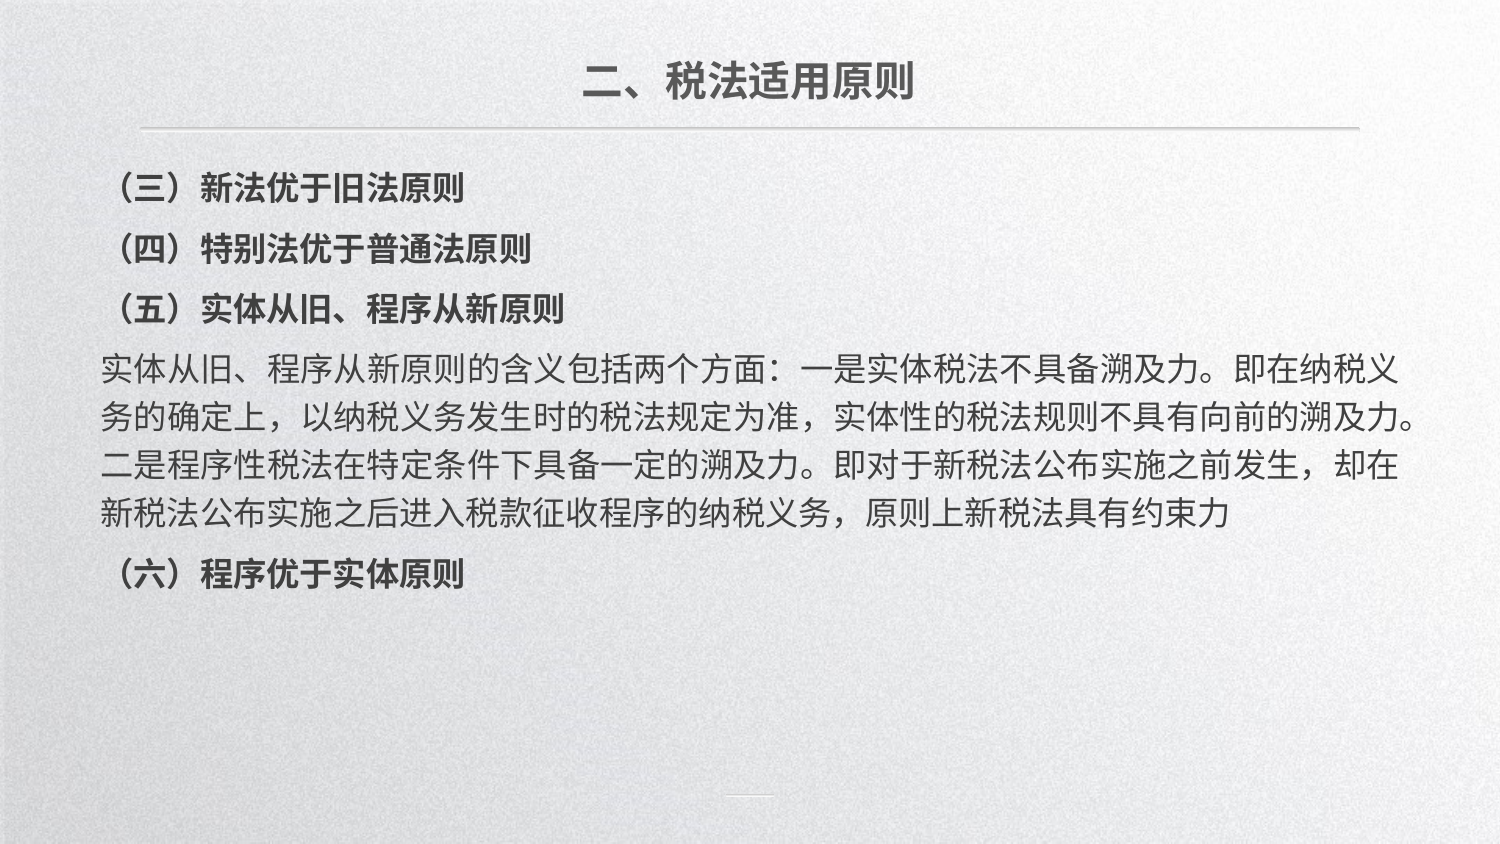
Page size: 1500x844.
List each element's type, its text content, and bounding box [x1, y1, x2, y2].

text_box （三）新法优于旧法原则 （四）特别法优于普通法原则 （五）实体从旧、程序从新原则 实体从旧、程序从新原则的含义包括两个方面：一是实体税法不具备溯及力。即在纳税义务的确定上，以纳税义务发生时的税法规定为准，实体性的税法规则不具有向前的溯及力。二是程序性税法在特定条件下具备一定的溯及力。即对于新税法公布实施之前发生，却在新税法公布实施之后进入税款征收程序的纳税义务，原则上新税法具有约束力 （六）程序优于实体原则 [100, 159, 1400, 654]
picture [0, 0, 1500, 844]
text_box 二、税法适用原则 [459, 49, 1038, 111]
